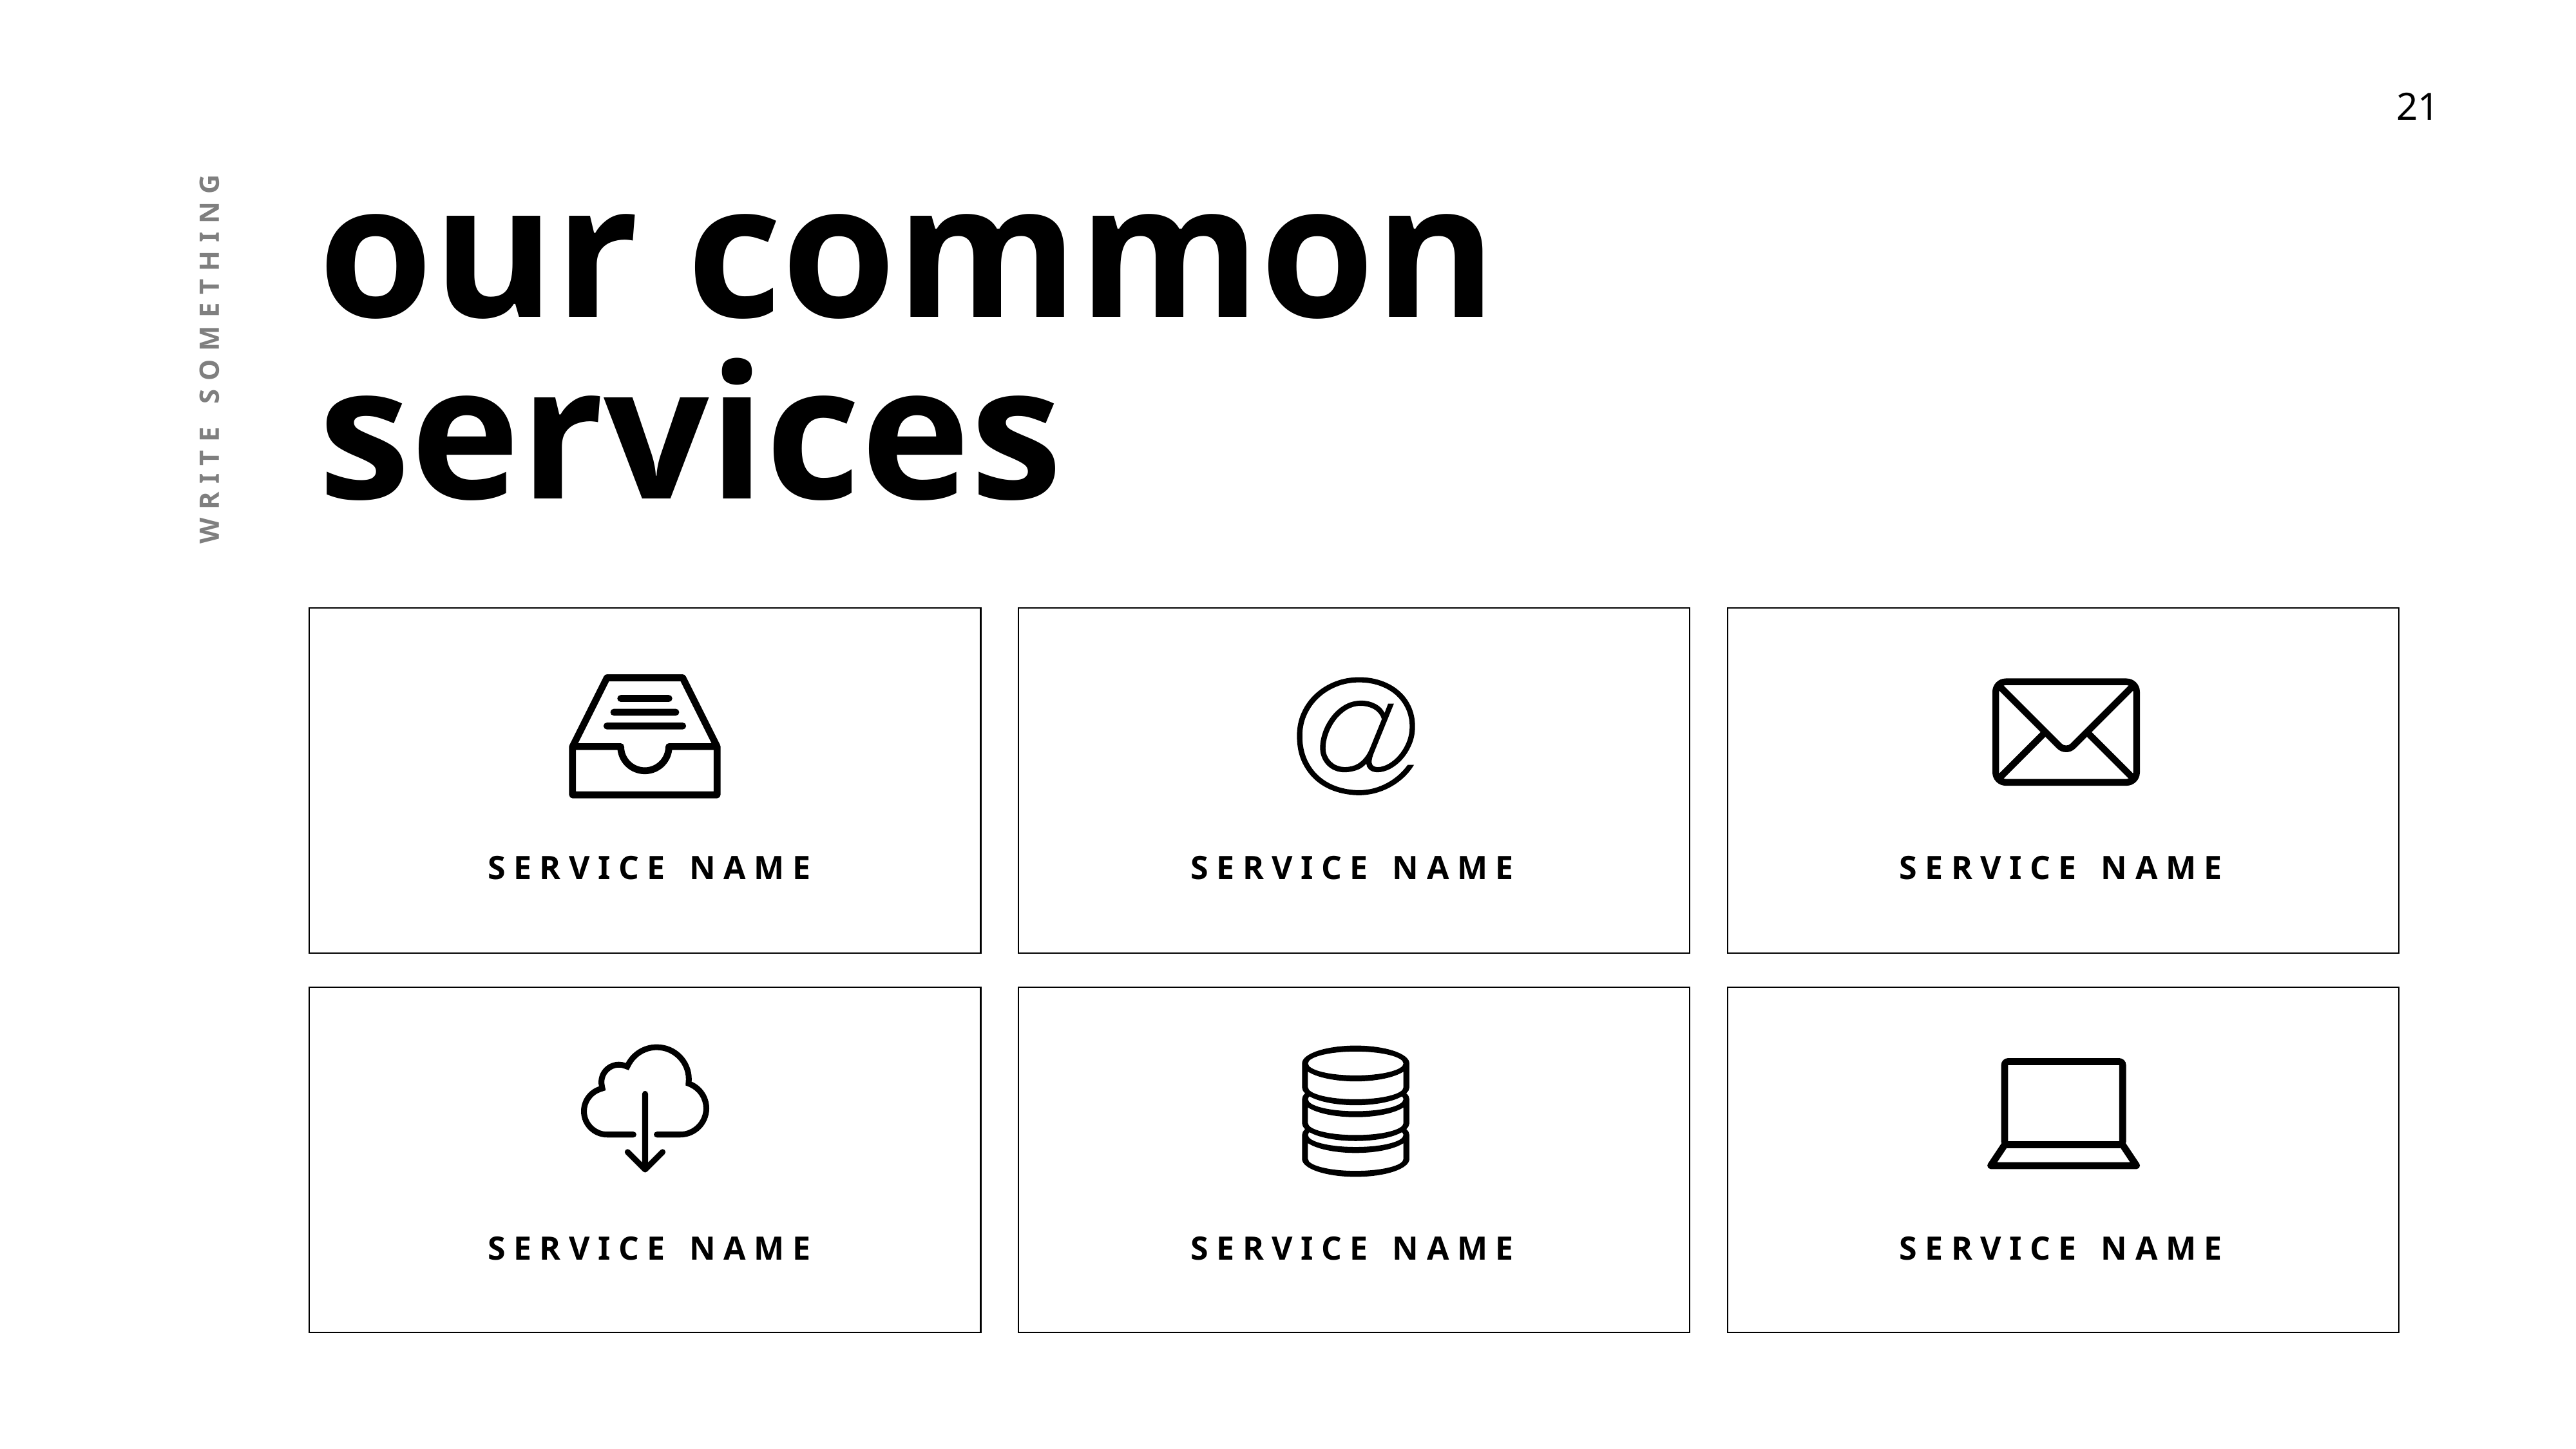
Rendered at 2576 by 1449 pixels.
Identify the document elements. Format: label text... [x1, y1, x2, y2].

text_box [1987, 1058, 2141, 1170]
text_box SERVICE NAME [1181, 842, 1523, 891]
text_box SERVICE NAME [1181, 1222, 1523, 1271]
text_box [581, 1044, 710, 1138]
text_box [309, 987, 982, 1333]
text_box [1018, 987, 1690, 1333]
text_box [1302, 1045, 1409, 1177]
text_box SERVICE NAME [1889, 1222, 2233, 1271]
text_box [569, 674, 721, 799]
text_box SERVICE NAME [478, 1222, 821, 1271]
text_box WRITE SOMETHING [187, 0, 229, 554]
text_box SERVICE NAME [1889, 842, 2233, 891]
text_box [309, 607, 982, 954]
text_box [1727, 987, 2399, 1333]
text_box [1727, 607, 2399, 954]
text_box [624, 1090, 666, 1173]
text_box [1018, 607, 1690, 954]
text_box [1297, 677, 1415, 795]
text_box our common services [309, 167, 2399, 541]
text_box [1992, 678, 2141, 786]
text_box SERVICE NAME [478, 842, 821, 891]
